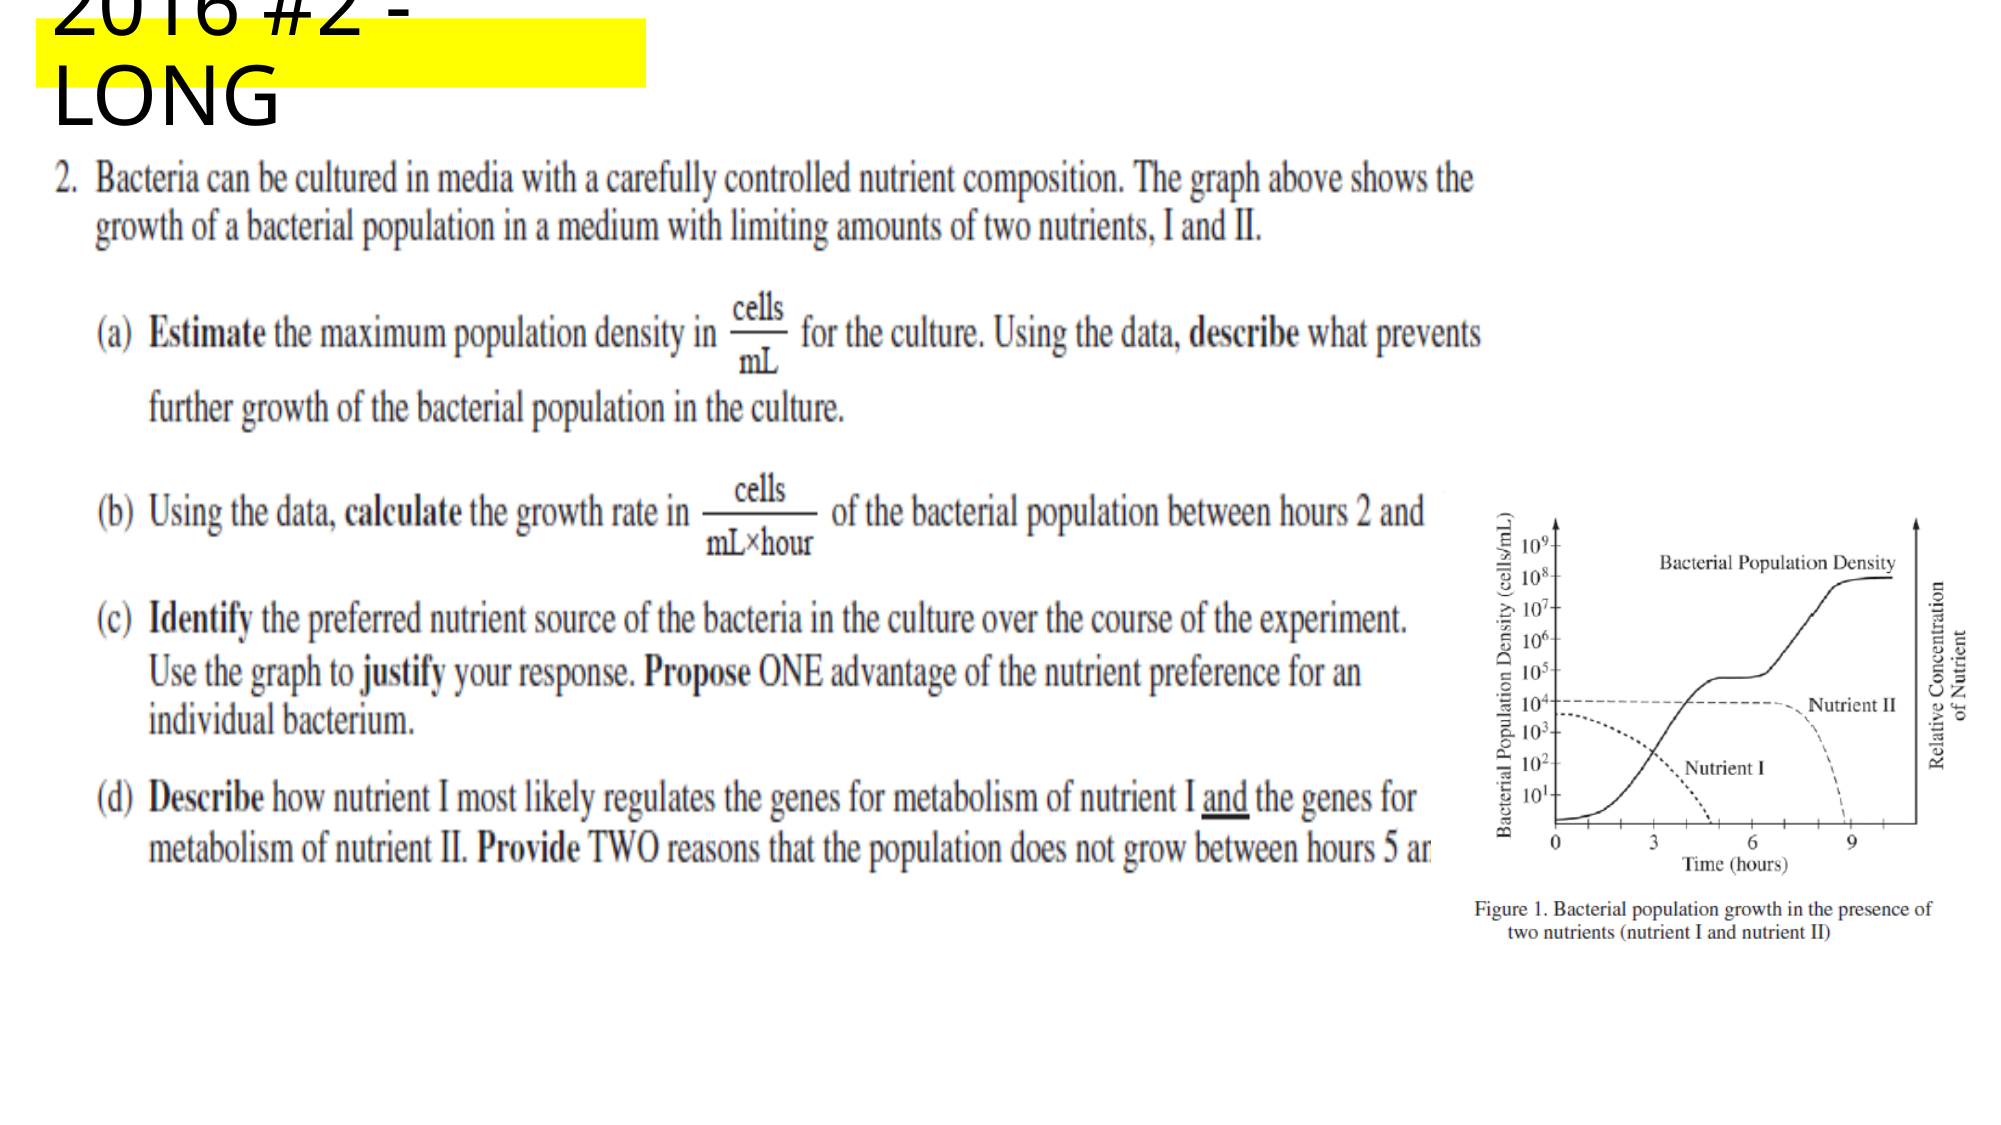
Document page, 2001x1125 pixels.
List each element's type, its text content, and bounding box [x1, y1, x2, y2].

picture [35, 126, 1981, 951]
text_box 2016 #2 - LONG [35, 18, 647, 88]
